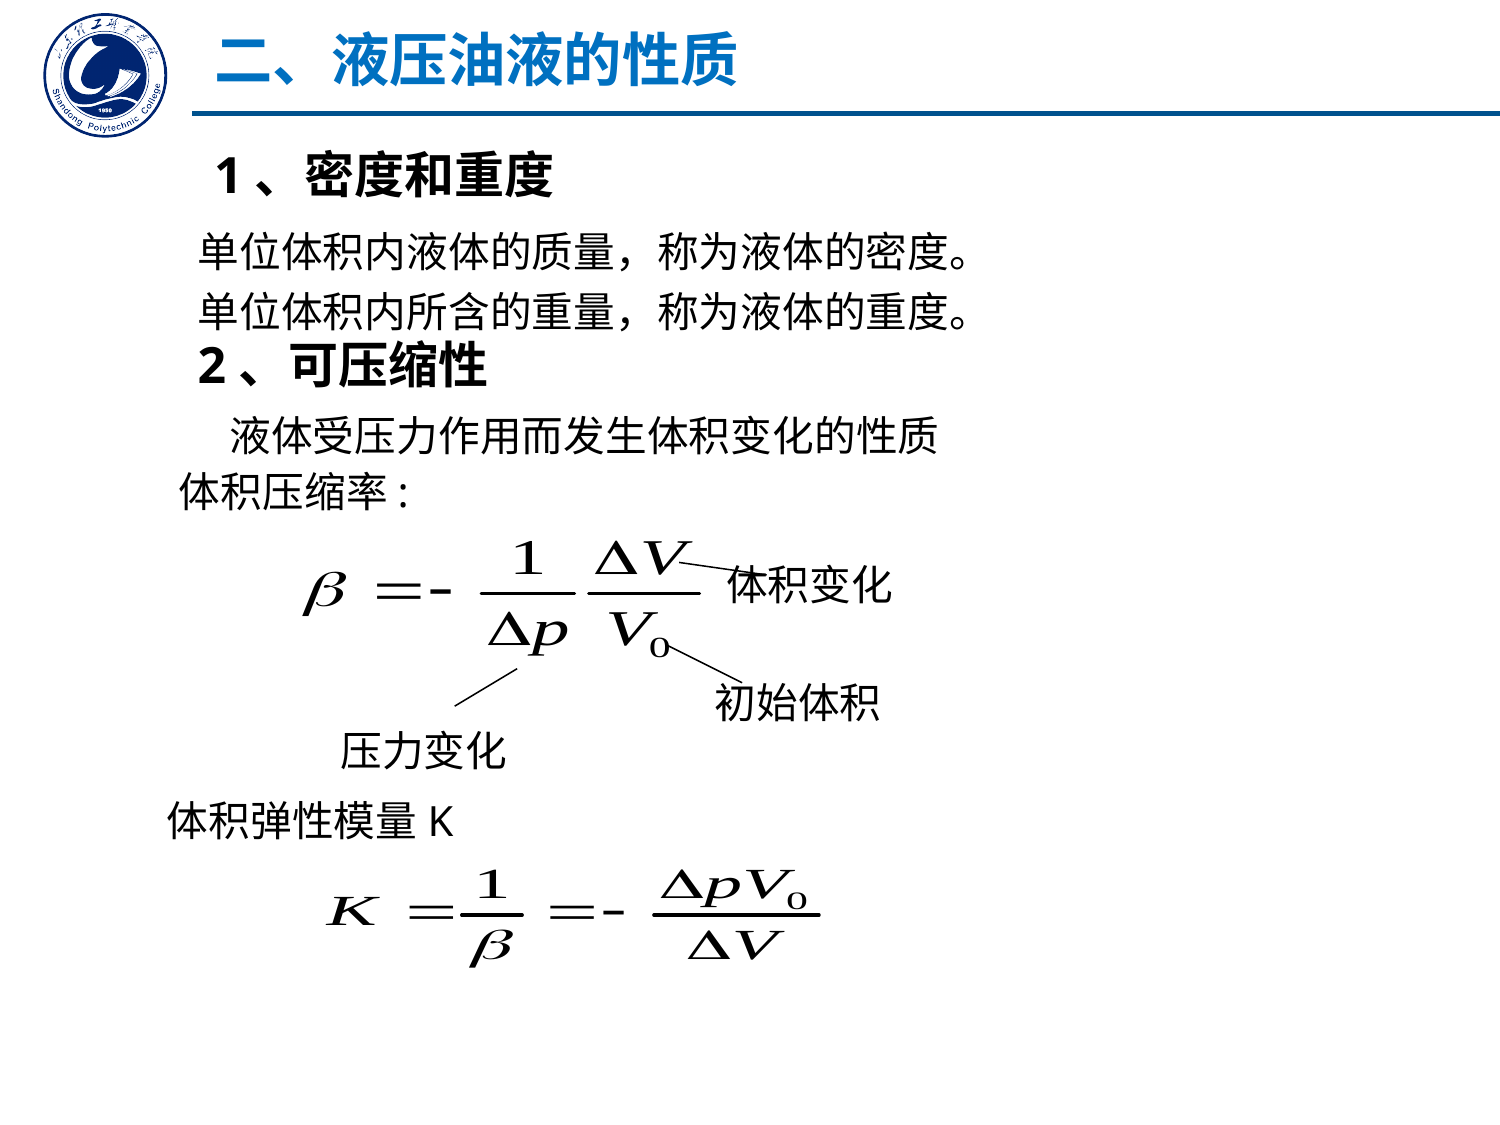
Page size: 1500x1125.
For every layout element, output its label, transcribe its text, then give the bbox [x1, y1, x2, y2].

text_box 2、可压缩性 [183, 326, 1282, 401]
text_box 体积弹性模量K [152, 787, 618, 853]
text_box 单位体积内液体的质量，称为液体的密度。 单位体积内所含的重量，称为液体的重度。 [182, 208, 1412, 343]
text_box 液体受压力作用而发生体积变化的性质 体积压缩率: [135, 385, 1276, 858]
picture [43, 7, 174, 138]
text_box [312, 857, 833, 977]
text_box 二、液压油液的性质 [199, 16, 1477, 102]
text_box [289, 526, 985, 782]
text_box 1、密度和重度 [199, 136, 1299, 208]
